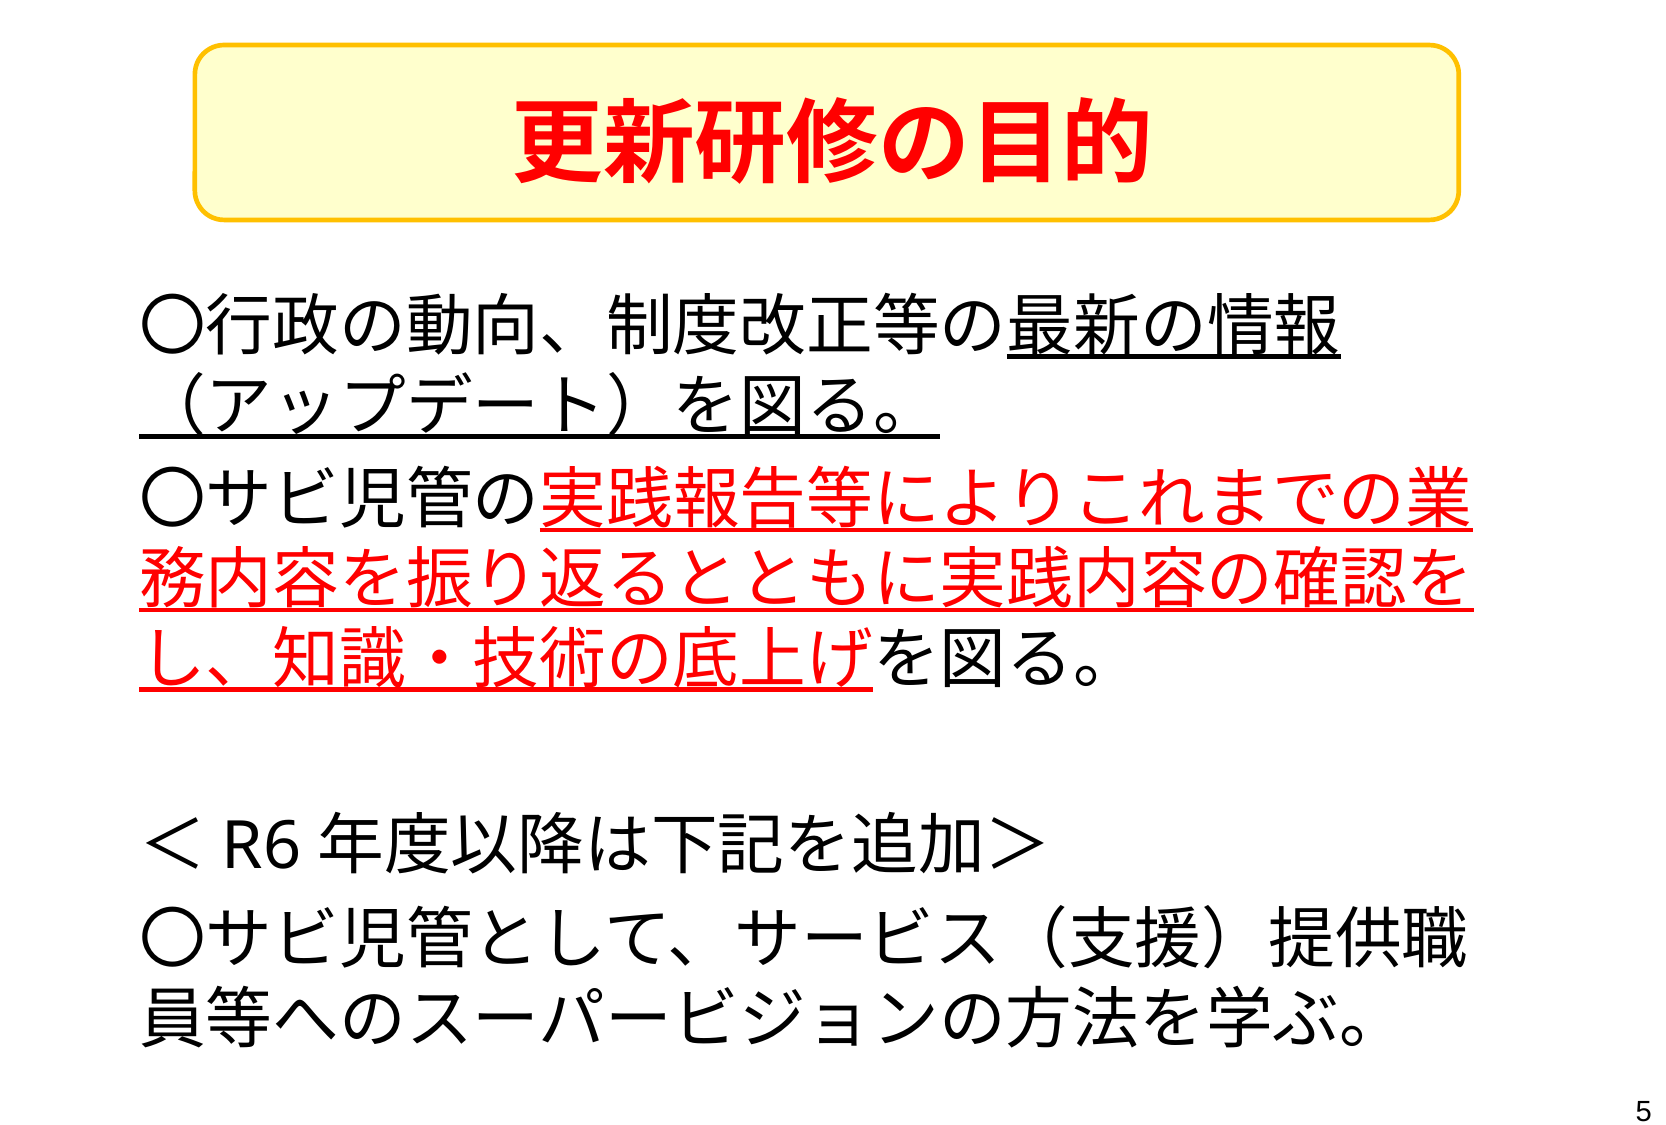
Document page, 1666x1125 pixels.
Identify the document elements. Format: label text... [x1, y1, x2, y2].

title 更新研修の目的 [83, 44, 1583, 233]
list 〇行政の動向、制度改正等の最新の情報（アップデート）を図る。 〇サビ児管の実践報告等によりこれまでの業務内容を振り返るとともに実践内容の確認をし、知識・技術の底上げを図る。 ＜R6年度以降は下記を追加＞ 〇サビ児管として、サービス（支援）提供職員等へのスーパービジョンの方法を学ぶ。 [123, 274, 1495, 1086]
slide_number 5 [1278, 1084, 1666, 1125]
